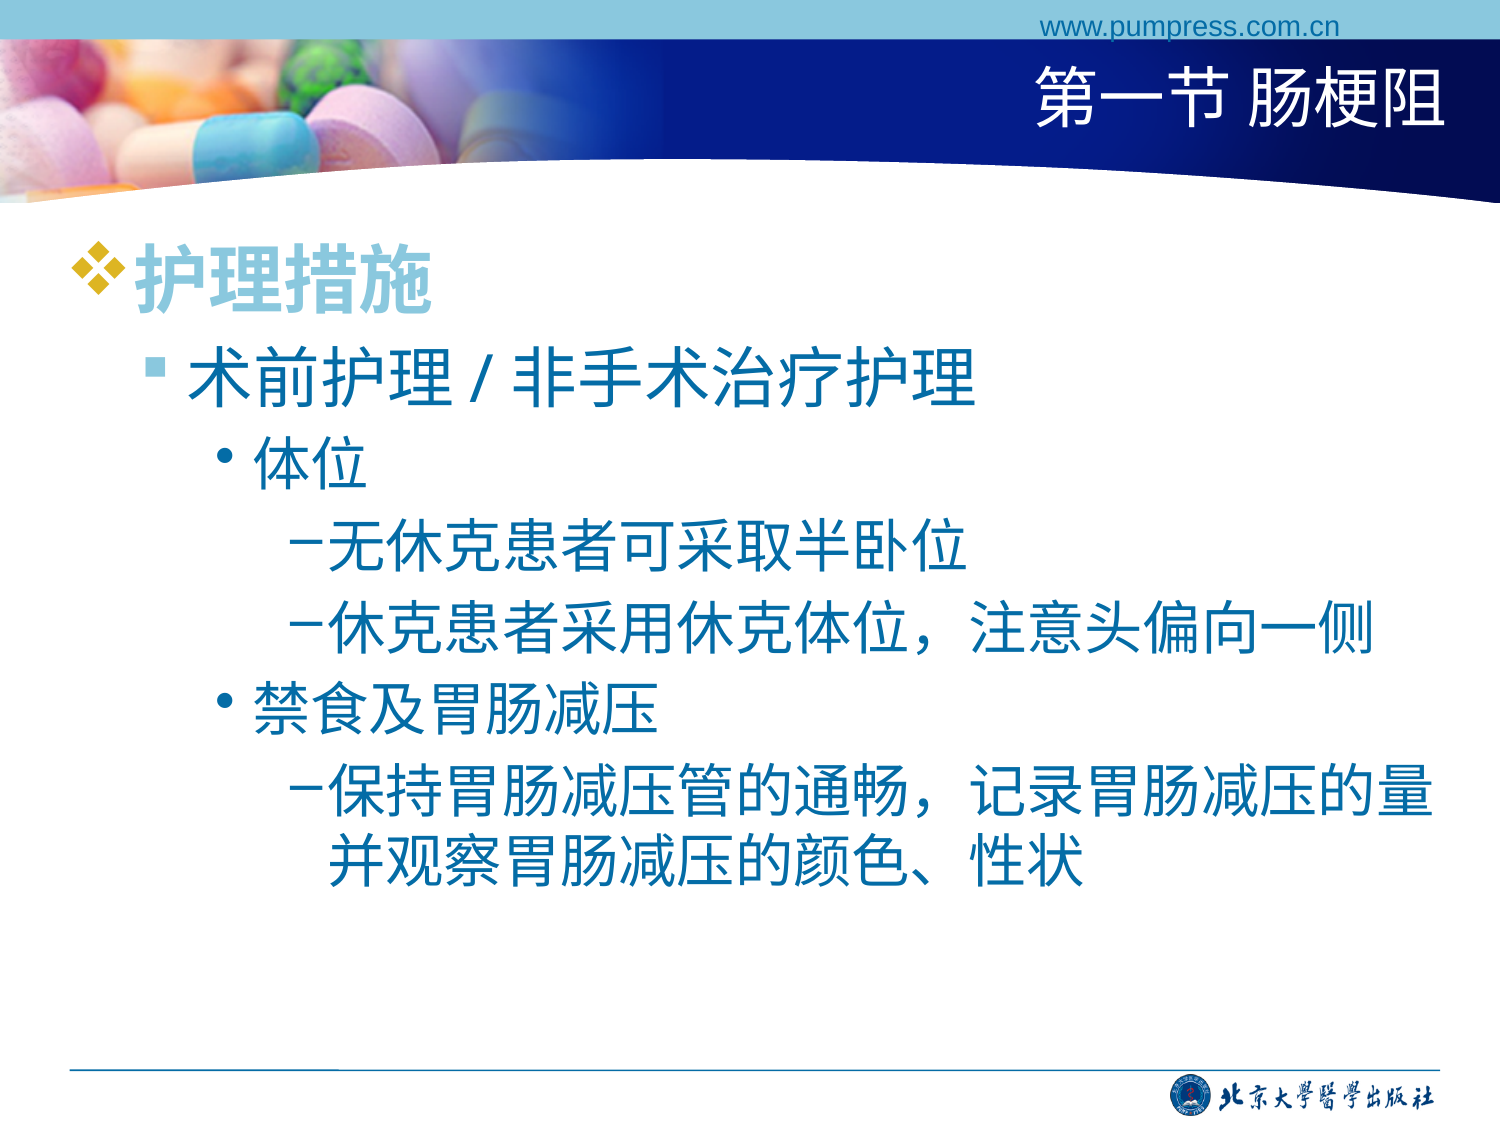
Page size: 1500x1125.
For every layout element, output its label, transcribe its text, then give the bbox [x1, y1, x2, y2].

list 护理措施 术前护理/非手术治疗护理 体位 无休克患者可采取半卧位 休克患者采用休克体位，注意头偏向一侧 禁食及胃肠减压 保持胃肠减压管的通畅，记录胃肠减压的量并观察胃肠减压的颜色、性状 [49, 224, 1463, 1026]
slide_number www.pumpress.com.cn [1025, 0, 1463, 38]
title 第一节 肠梗阻 [137, 49, 1463, 143]
picture [1170, 1074, 1436, 1118]
picture [0, 40, 1500, 203]
